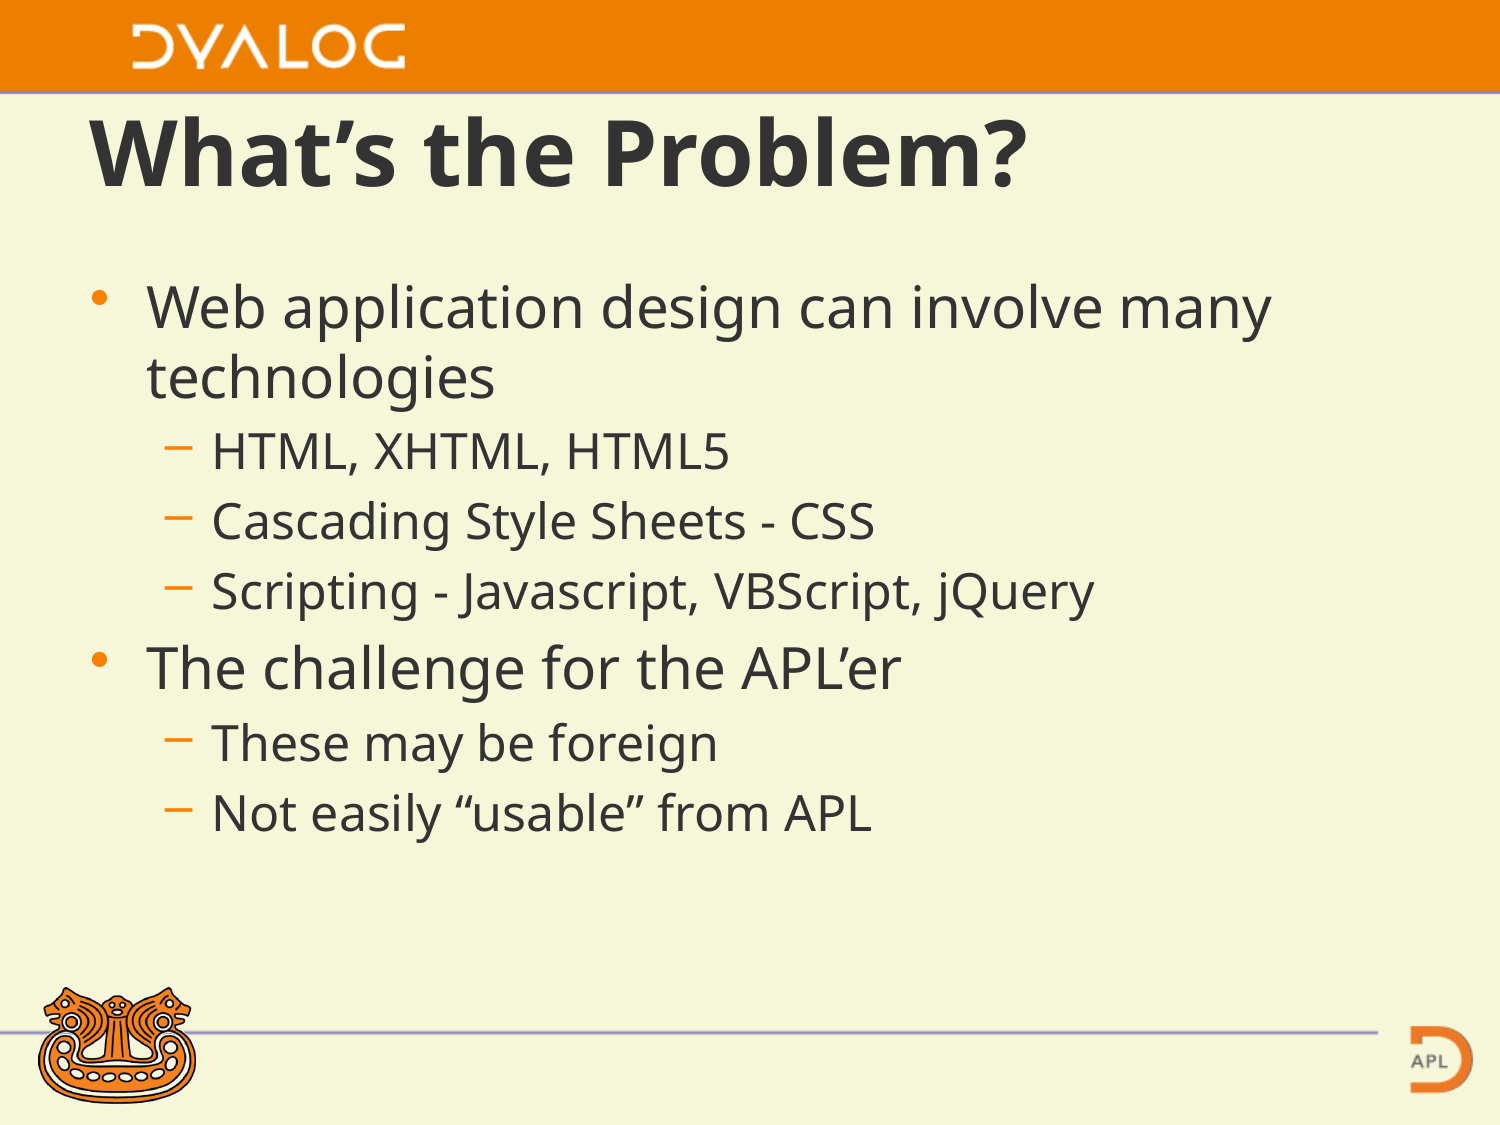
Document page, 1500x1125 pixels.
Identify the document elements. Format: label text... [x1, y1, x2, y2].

picture [0, 0, 1500, 1125]
title What’s the Problem? [75, 87, 1425, 233]
list Web application design can involve many technologies HTML, XHTML, HTML5 Cascading Style Sheets - CSS Scripting - Javascript, VBScript, jQuery The challenge for the APL’er These may be foreign Not easily “usable” from APL [75, 262, 1425, 1005]
